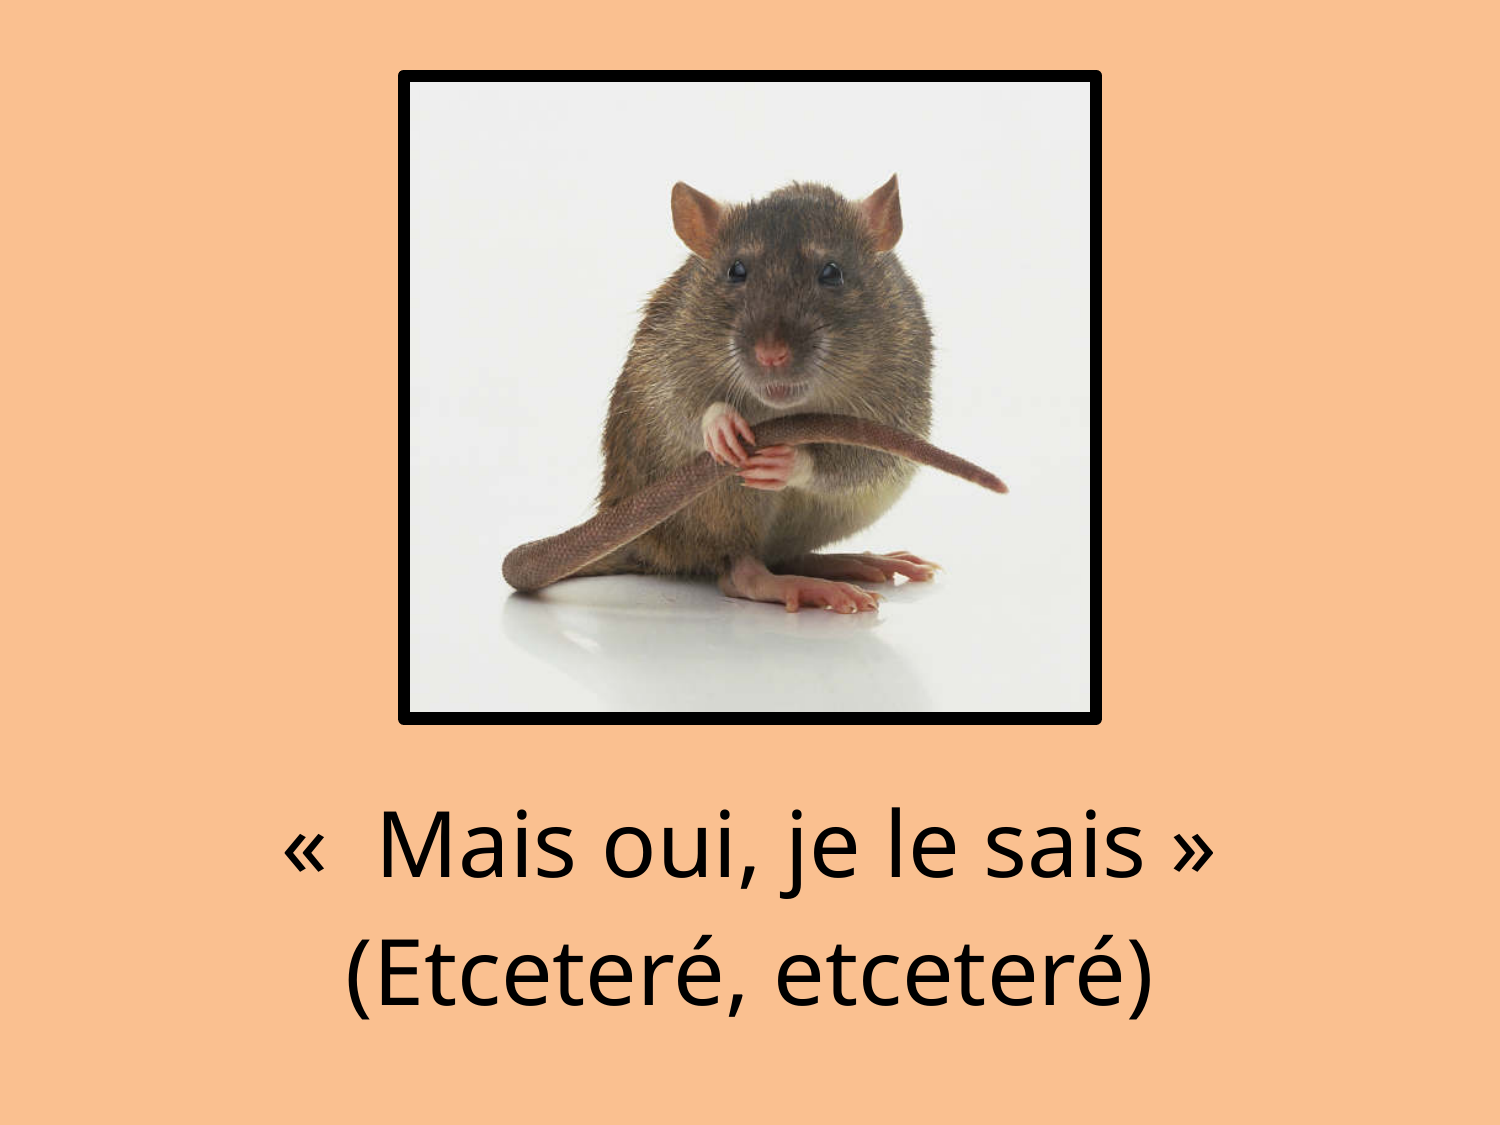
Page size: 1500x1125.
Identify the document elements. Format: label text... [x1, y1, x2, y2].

picture [409, 81, 1091, 713]
list « Mais oui, je le sais » (Etceteré, etceteré) [75, 778, 1425, 1067]
